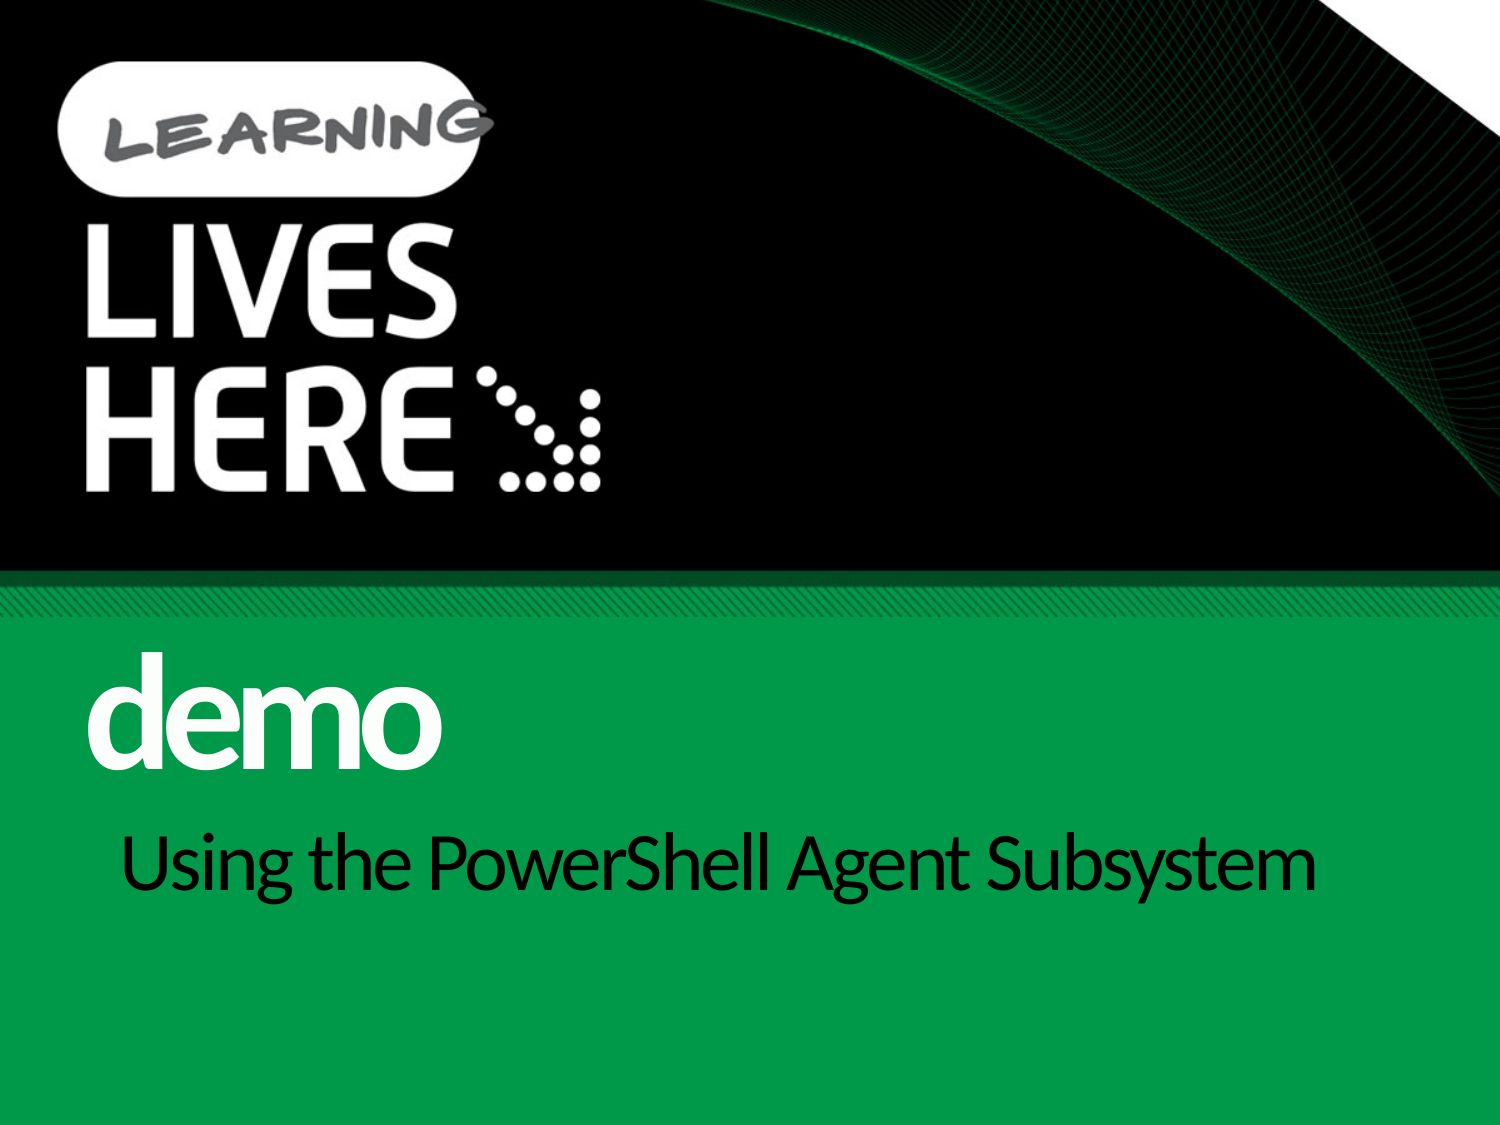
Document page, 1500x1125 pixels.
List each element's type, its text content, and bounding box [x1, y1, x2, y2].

title Using the PowerShell Agent Subsystem [119, 818, 1375, 943]
picture [0, 0, 1500, 1125]
list demo [83, 625, 1344, 800]
